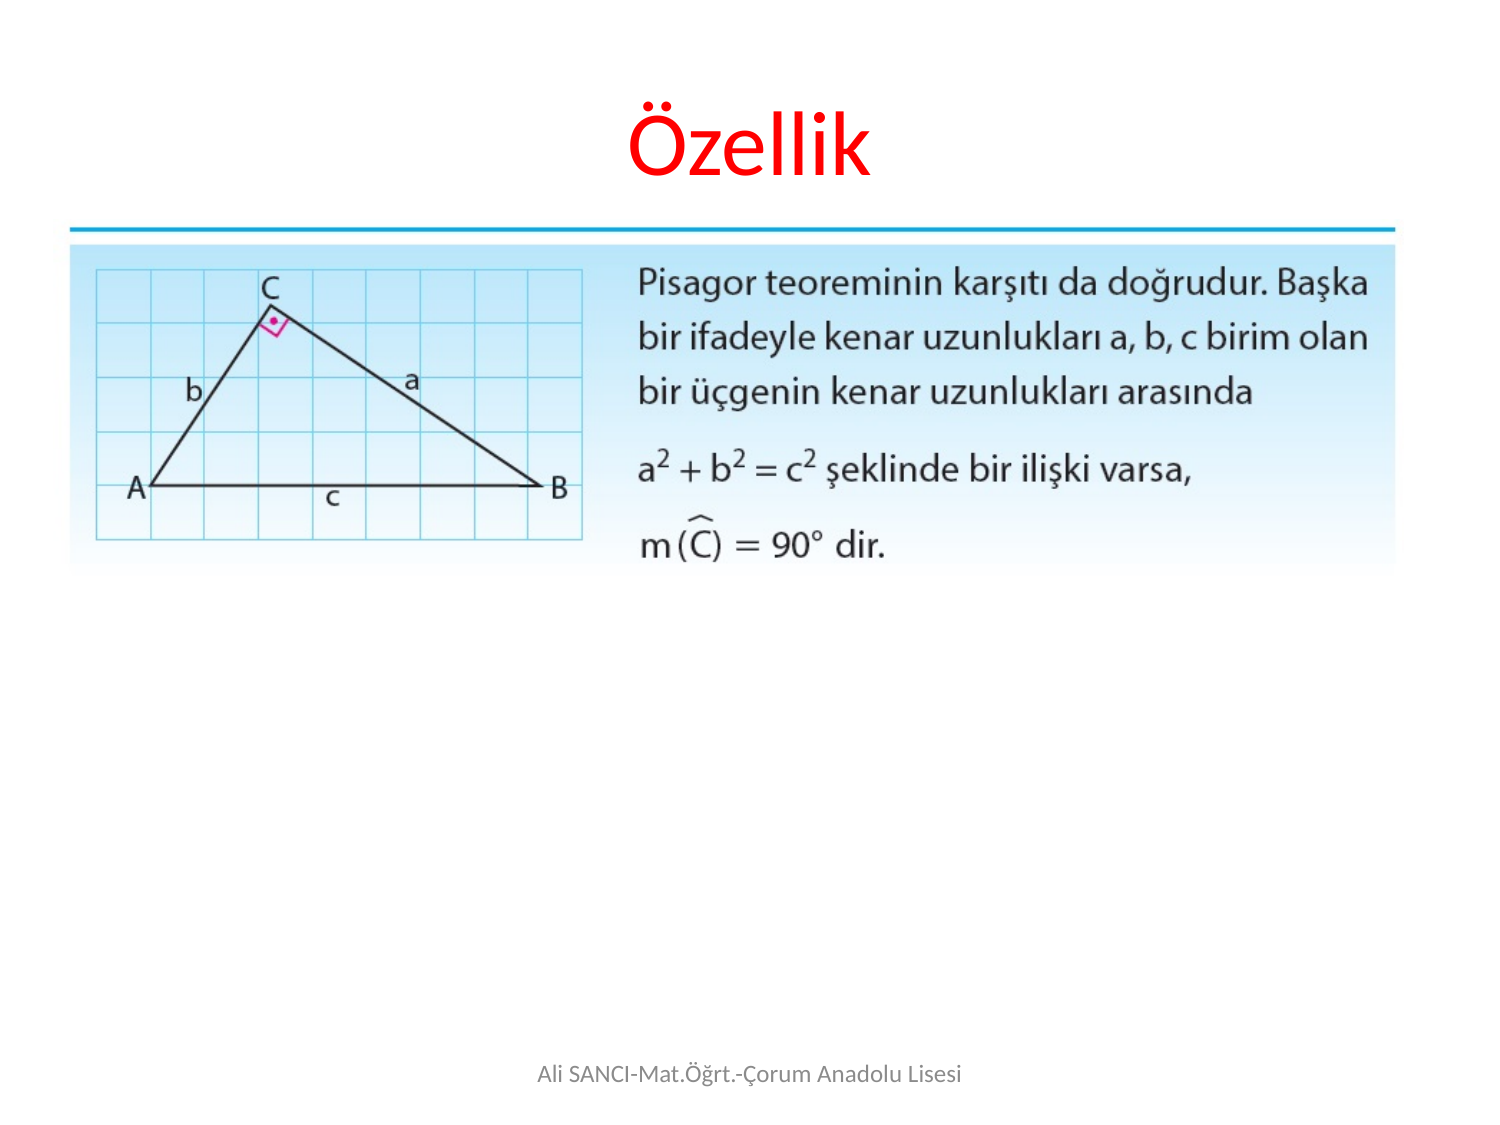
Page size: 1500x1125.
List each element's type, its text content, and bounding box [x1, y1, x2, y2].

title Özellik [75, 45, 1425, 233]
footer Ali SANCI-Mat.Öğrt.-Çorum Anadolu Lisesi [512, 1042, 988, 1103]
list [52, 219, 1404, 578]
